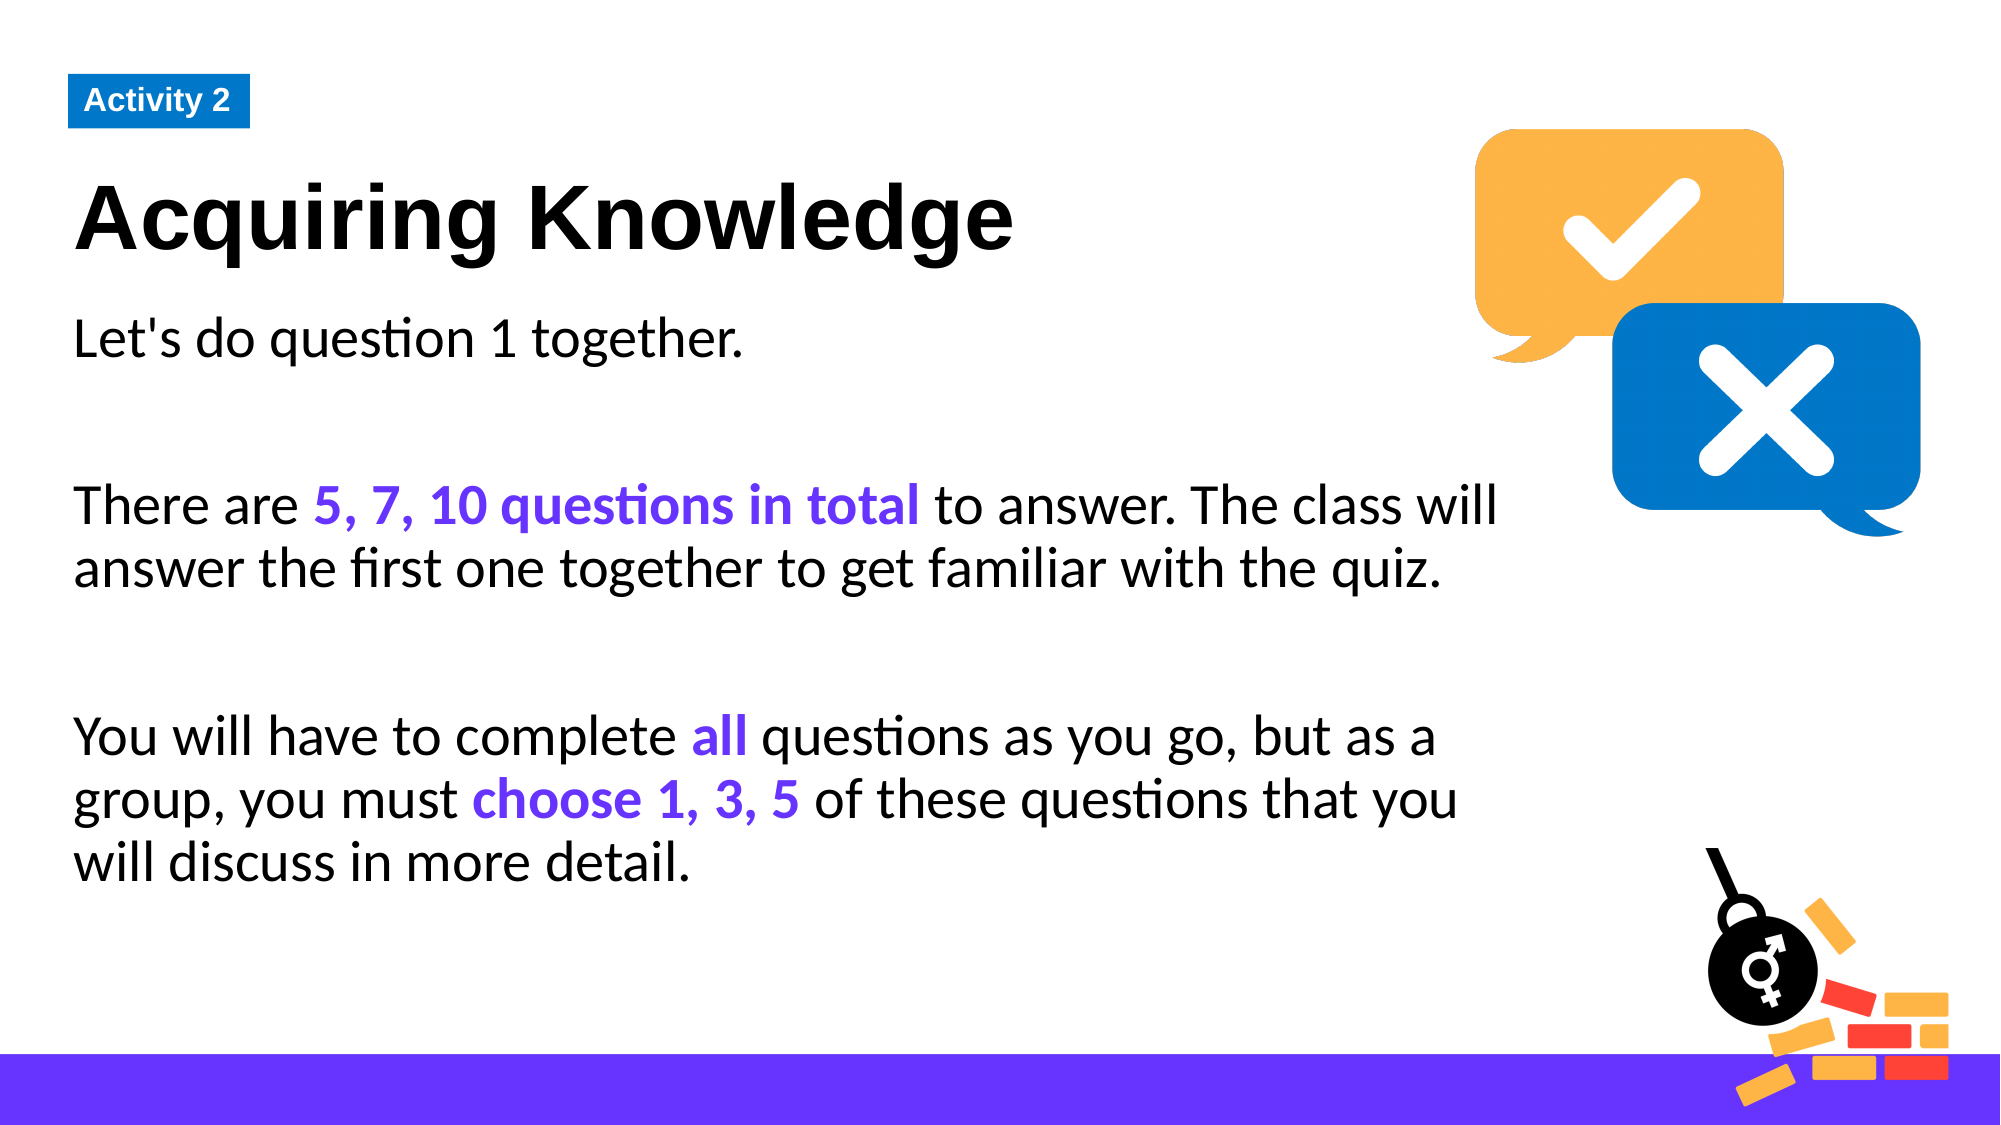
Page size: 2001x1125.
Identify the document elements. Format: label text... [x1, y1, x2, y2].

picture [0, 0, 2000, 1125]
list Let's do question 1 together. There are 5, 7, 10 questions in total to answer. The class will answer the first one together to get familiar with the quiz. You will have to complete all questions as you go, but as a group, you must choose 1, 3, 5 of these questions that you will discuss in more detail. [59, 299, 1554, 1014]
text_box Activity 2 [68, 73, 250, 129]
text_box Acquiring Knowledge [59, 59, 1857, 278]
